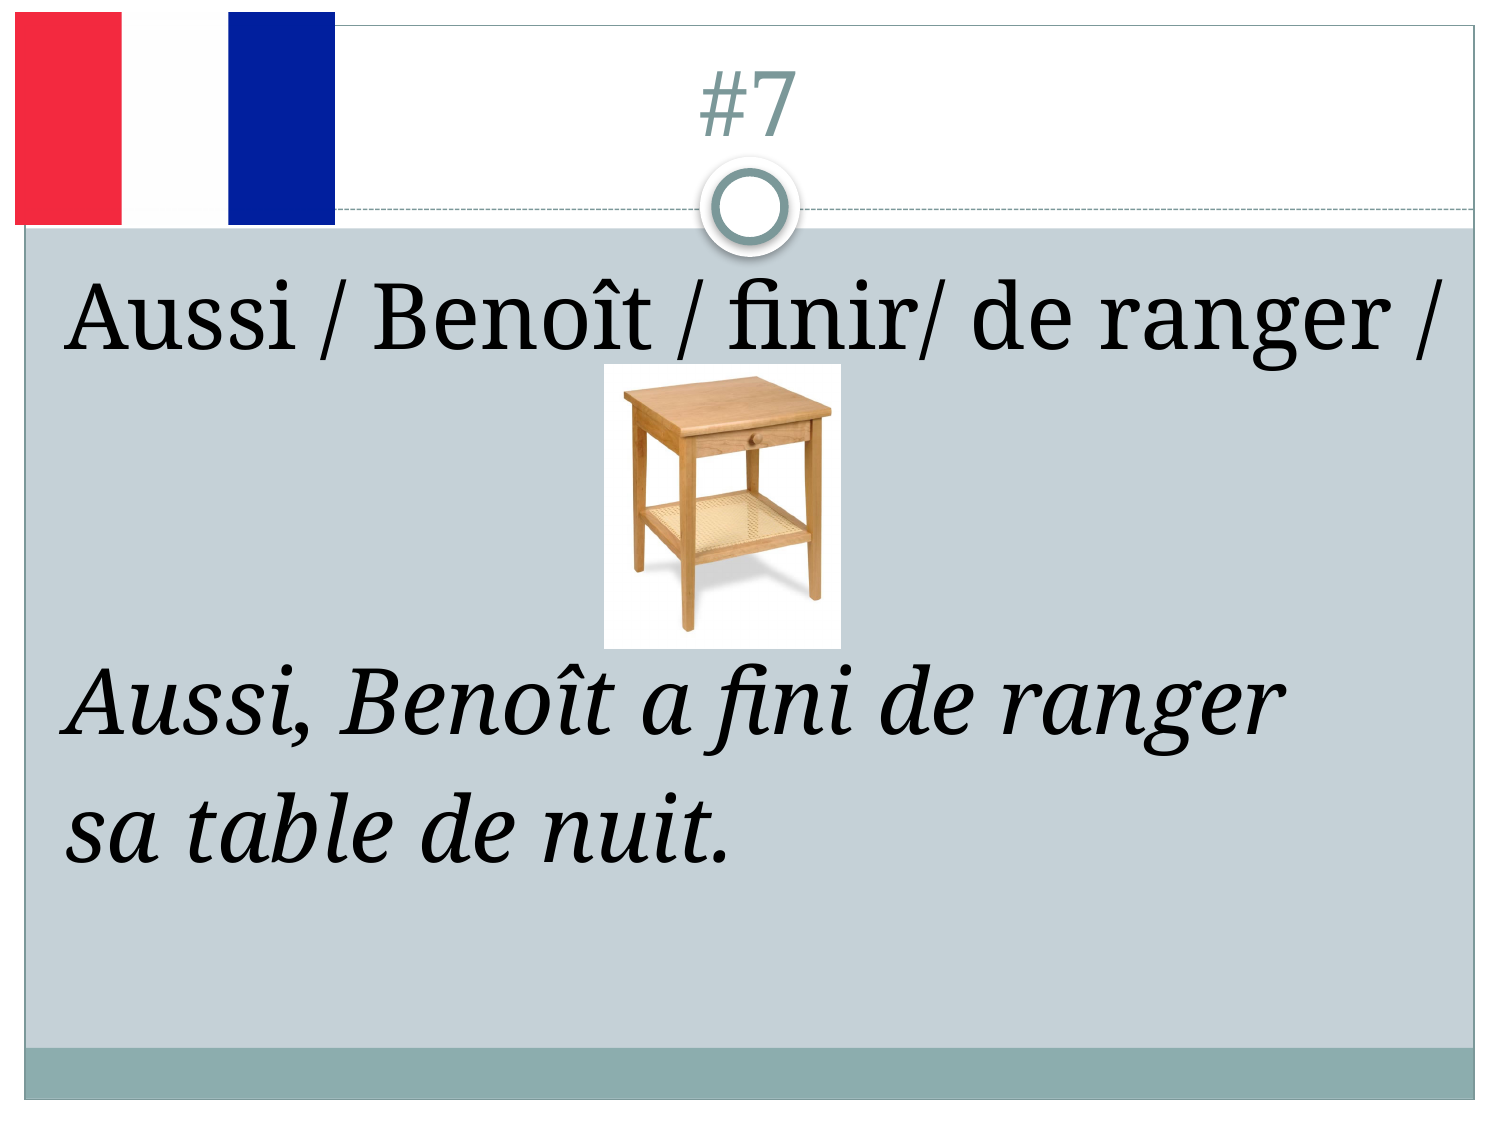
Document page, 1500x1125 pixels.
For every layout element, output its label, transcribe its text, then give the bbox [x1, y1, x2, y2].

title #7 [340, 37, 1450, 162]
picture [603, 364, 841, 649]
list Aussi / Benoît / finir/ de ranger / Aussi, Benoît a fini de ranger sa table de nuit. [49, 250, 1473, 1001]
picture [15, 12, 335, 225]
